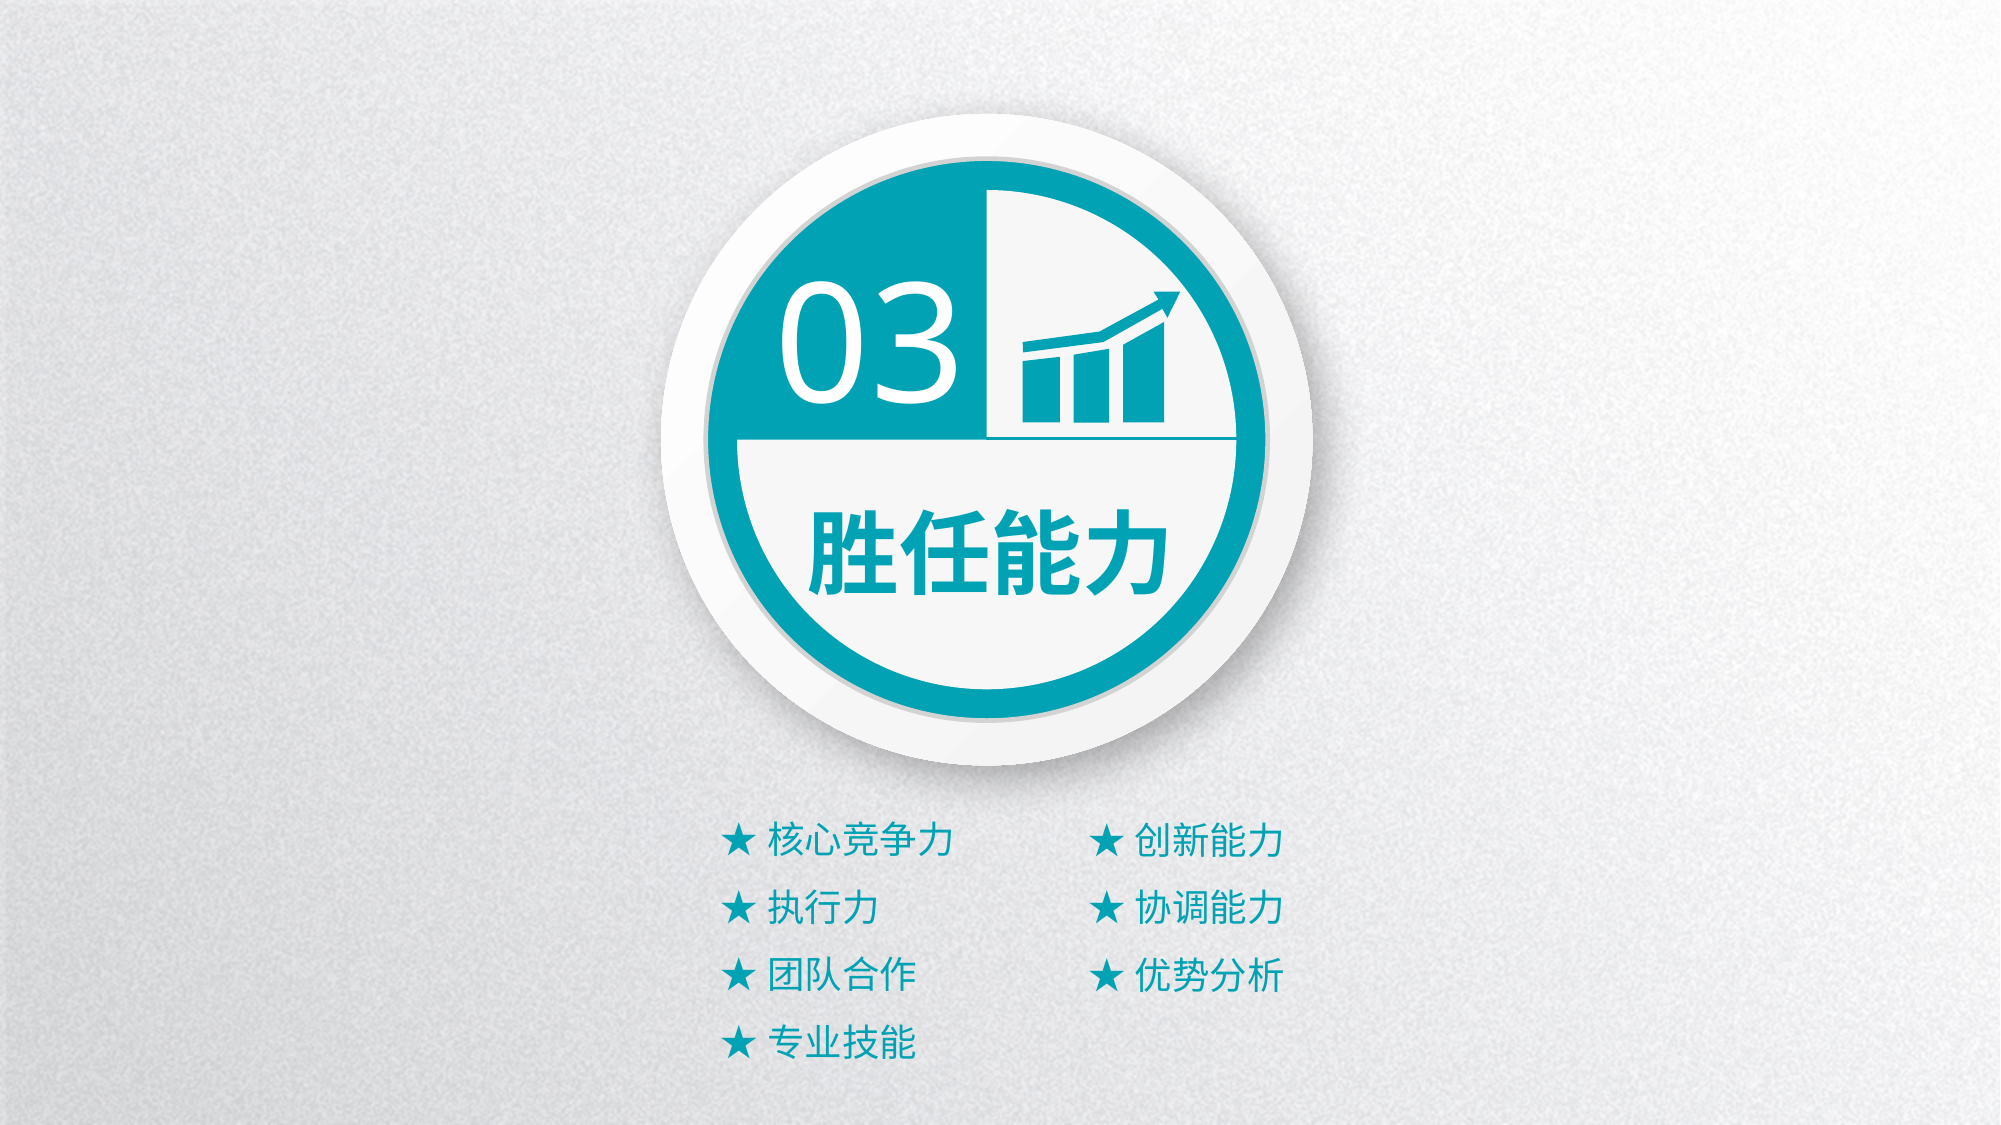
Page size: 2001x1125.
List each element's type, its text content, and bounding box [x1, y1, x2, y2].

picture [0, 0, 2001, 1125]
text_box ★核心竞争力 ★执行力 ★团队合作 ★专业技能 [706, 786, 1041, 1125]
text_box ★创新能力 ★协调能力 ★优势分析 [1073, 787, 1547, 1005]
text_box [660, 113, 1313, 766]
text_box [1022, 291, 1181, 423]
